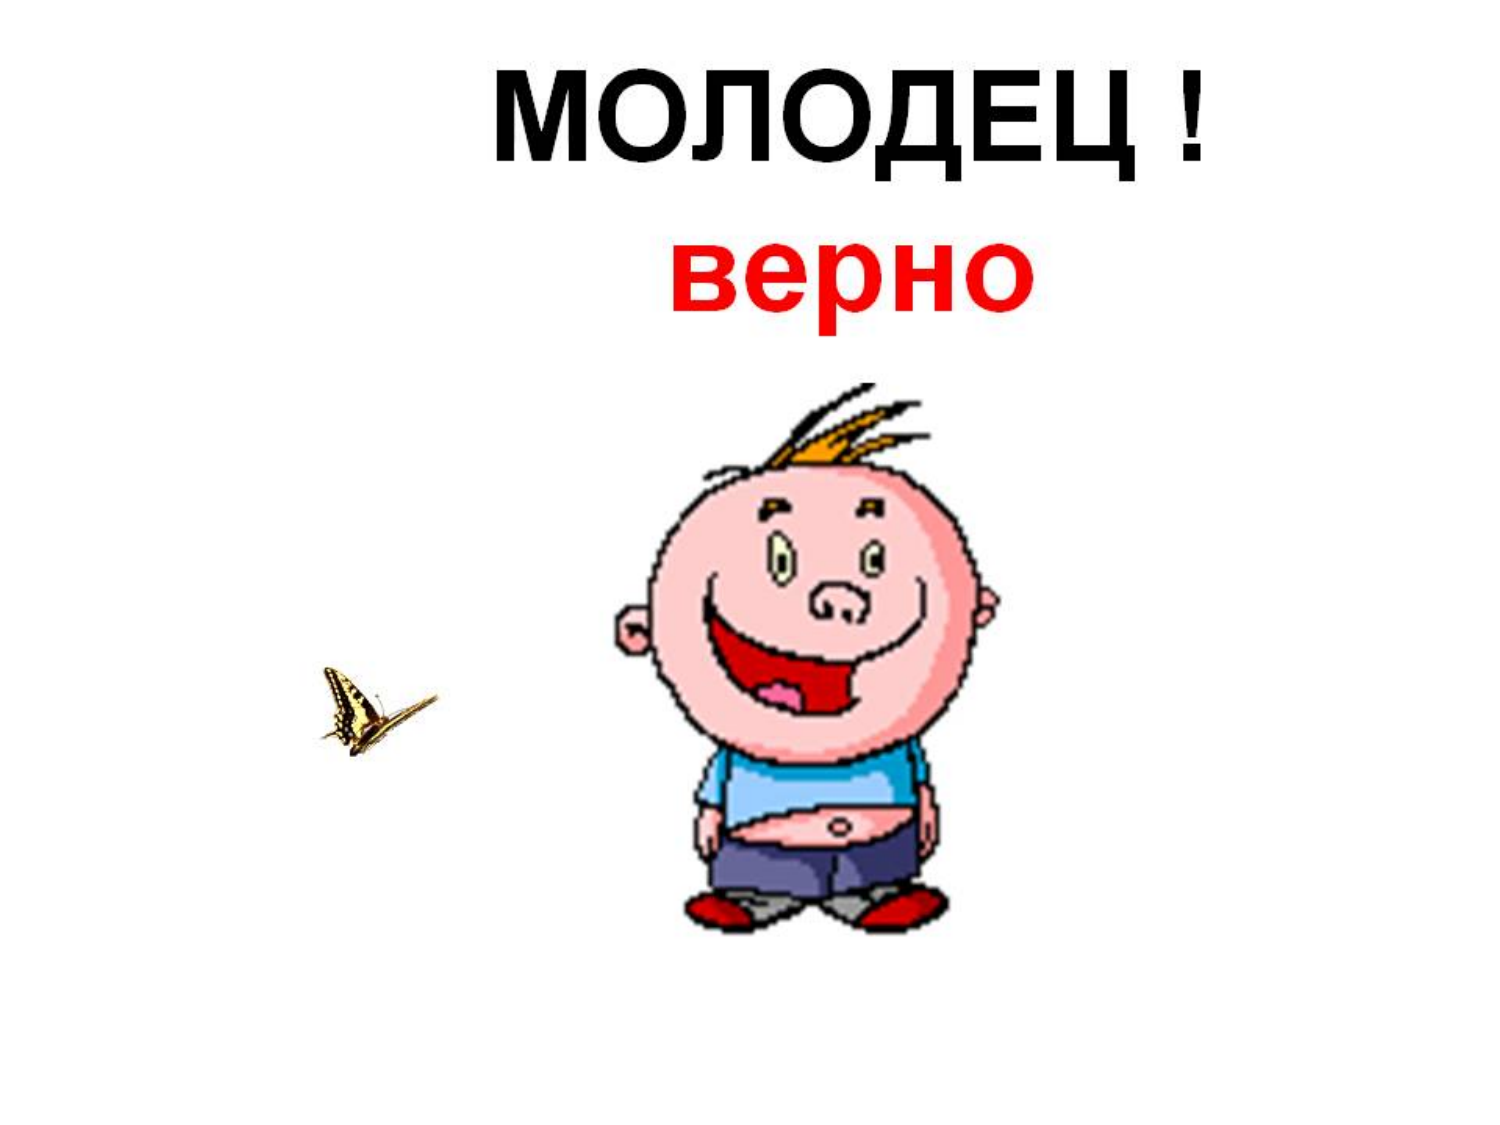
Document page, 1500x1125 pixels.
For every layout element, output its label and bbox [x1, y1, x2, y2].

picture [100, 0, 1353, 1113]
